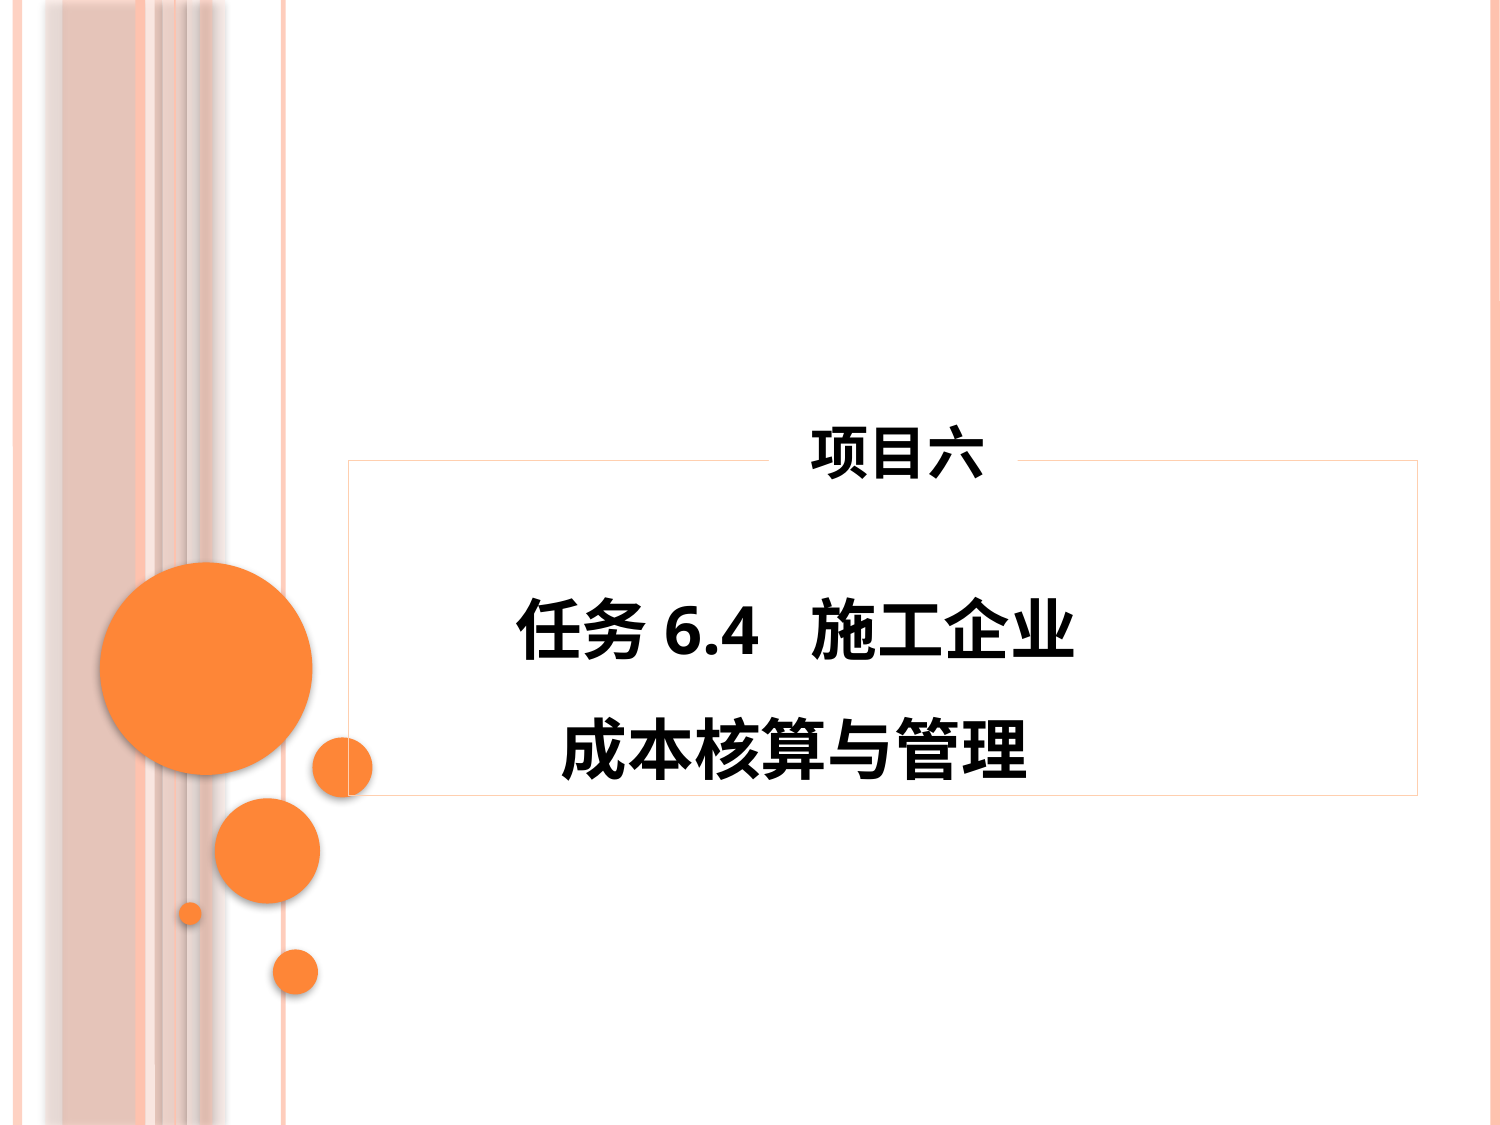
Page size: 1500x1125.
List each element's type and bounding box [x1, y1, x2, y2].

text_box [347, 407, 1418, 840]
